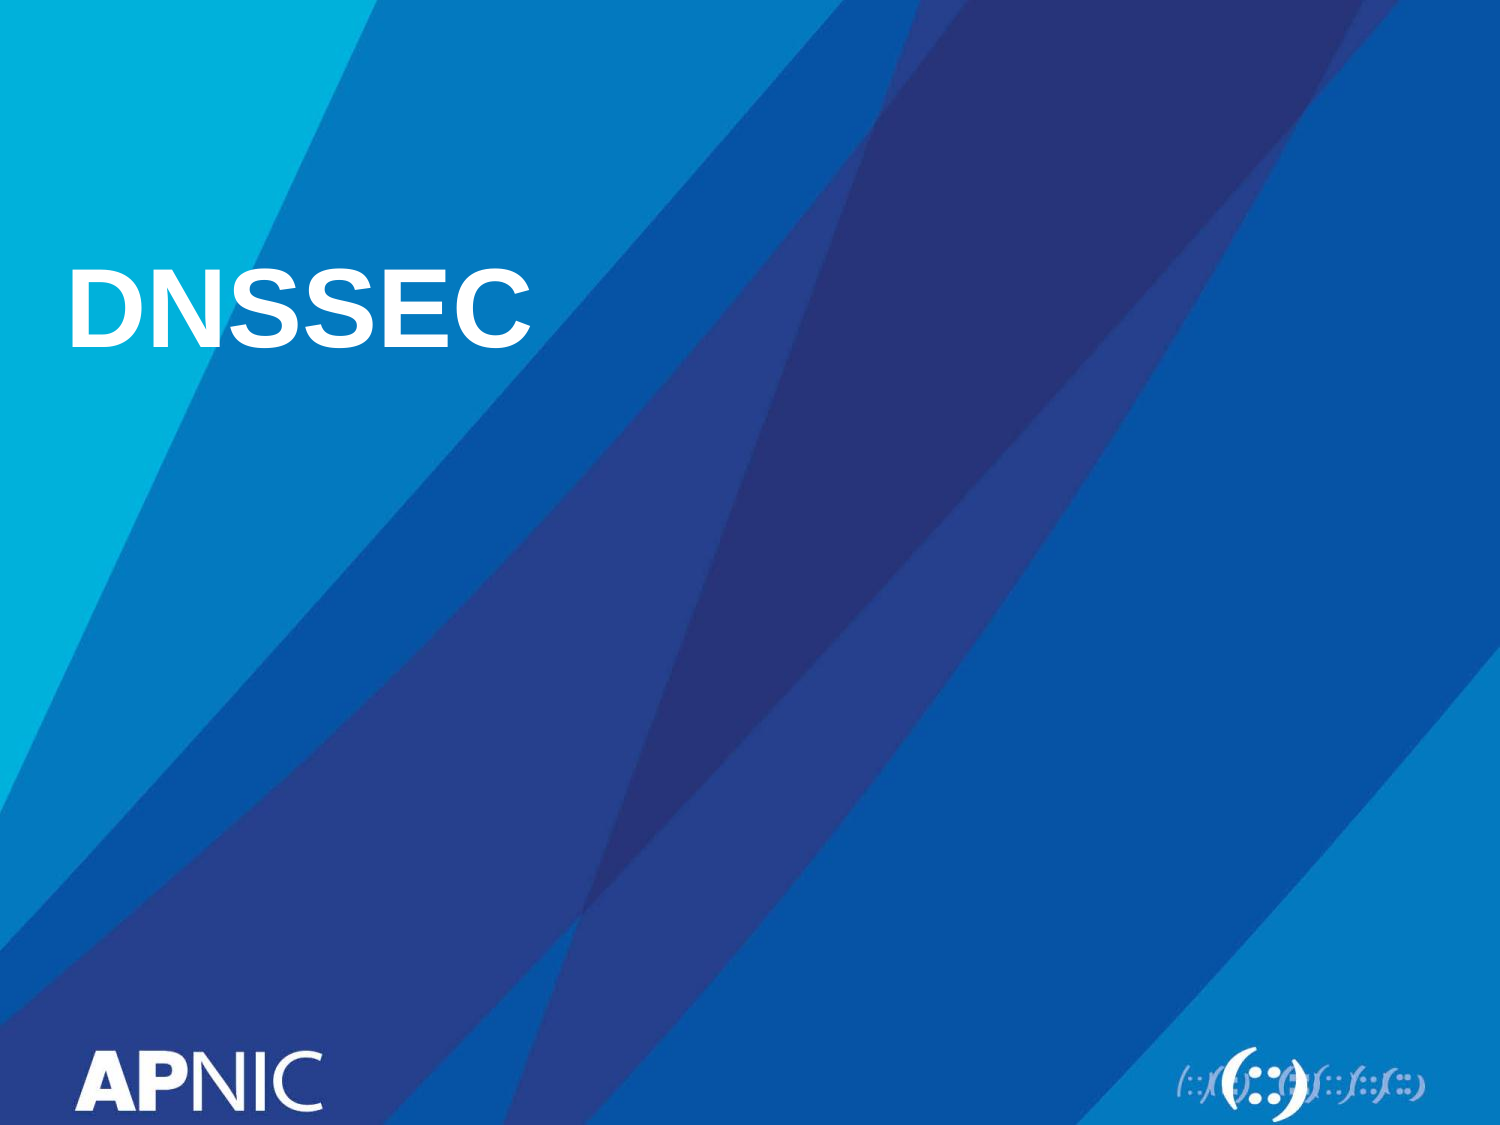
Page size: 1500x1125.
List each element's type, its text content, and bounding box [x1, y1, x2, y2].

title DNSSEC [64, 125, 1435, 480]
picture [0, 0, 1500, 1125]
